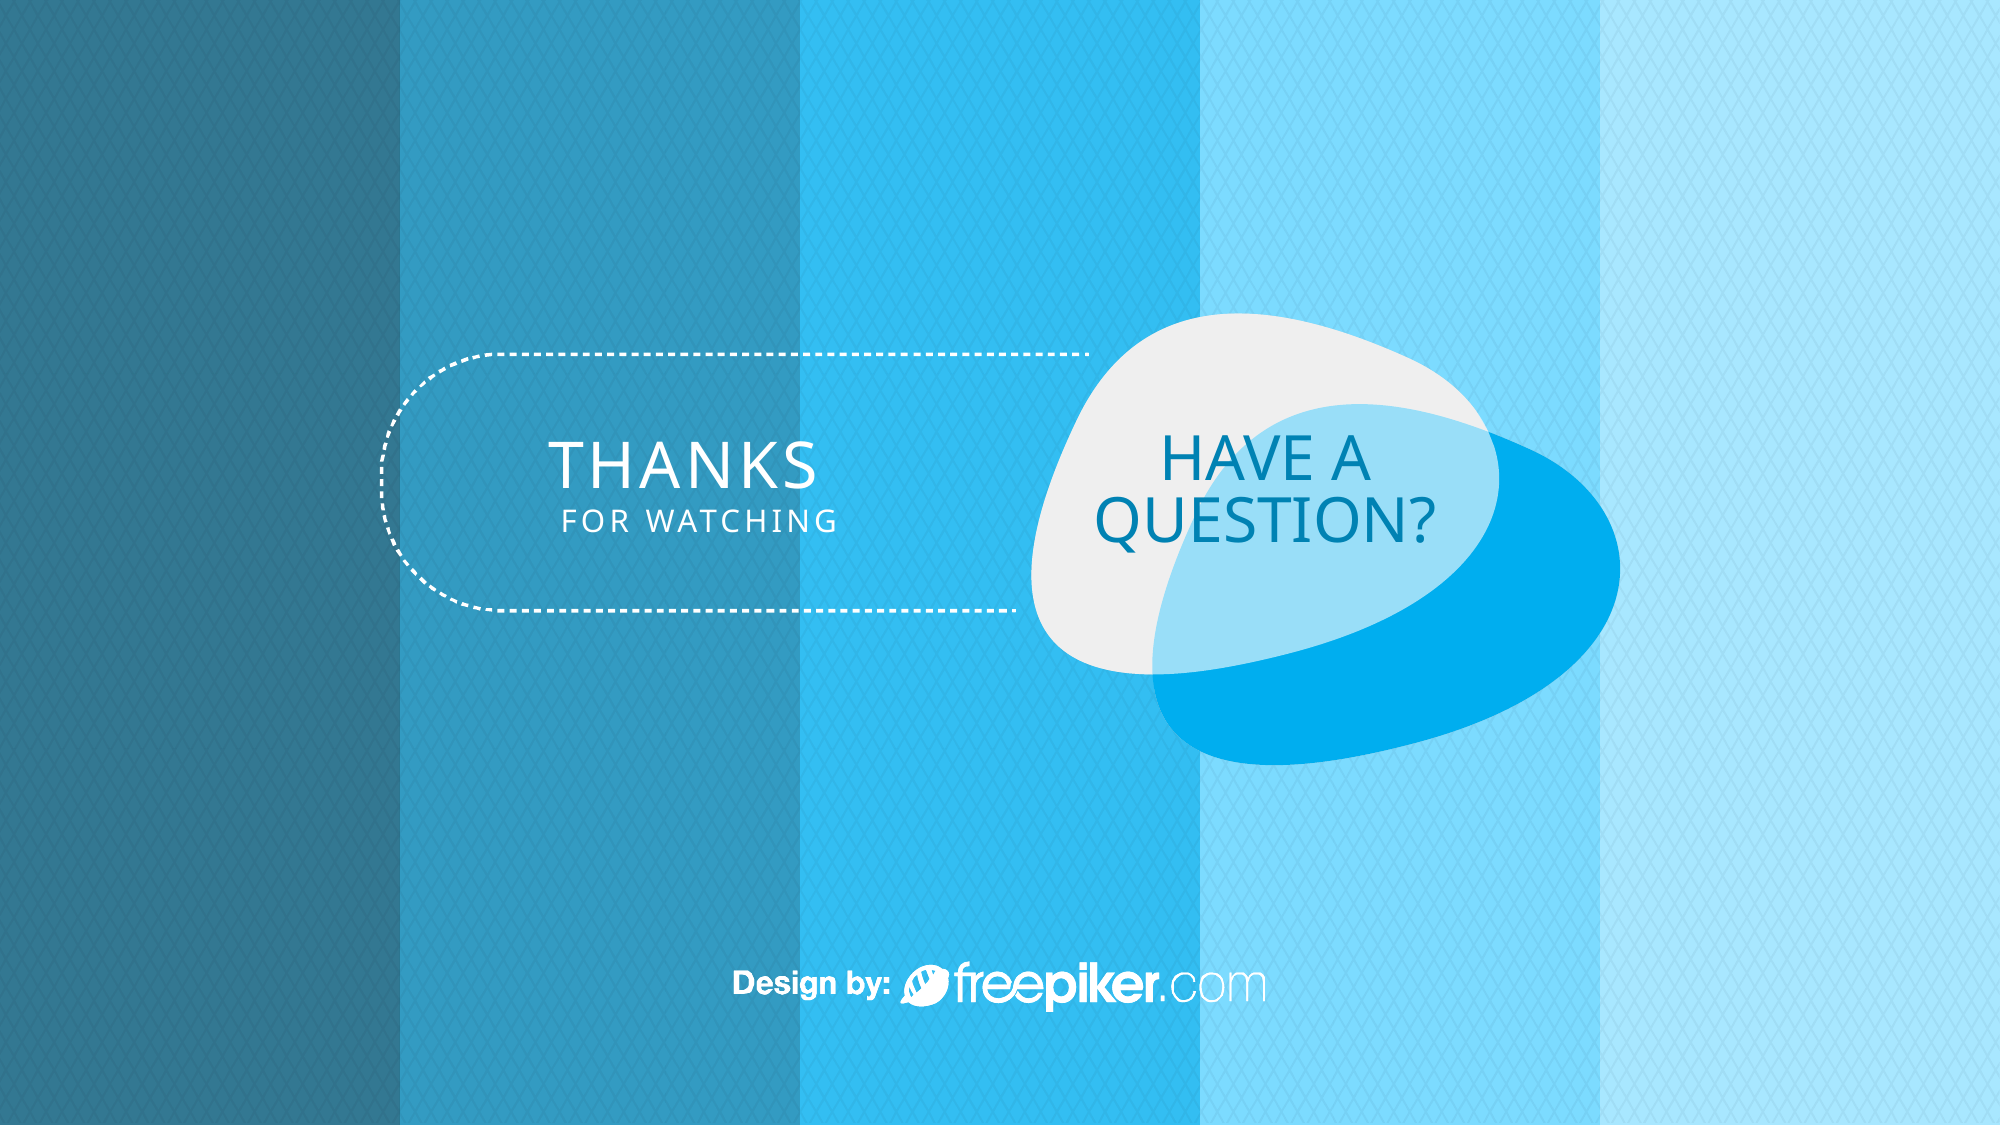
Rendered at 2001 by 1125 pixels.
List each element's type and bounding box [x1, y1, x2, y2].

picture [732, 961, 1265, 1012]
text_box [379, 352, 1089, 613]
text_box [0, 0, 2000, 1123]
